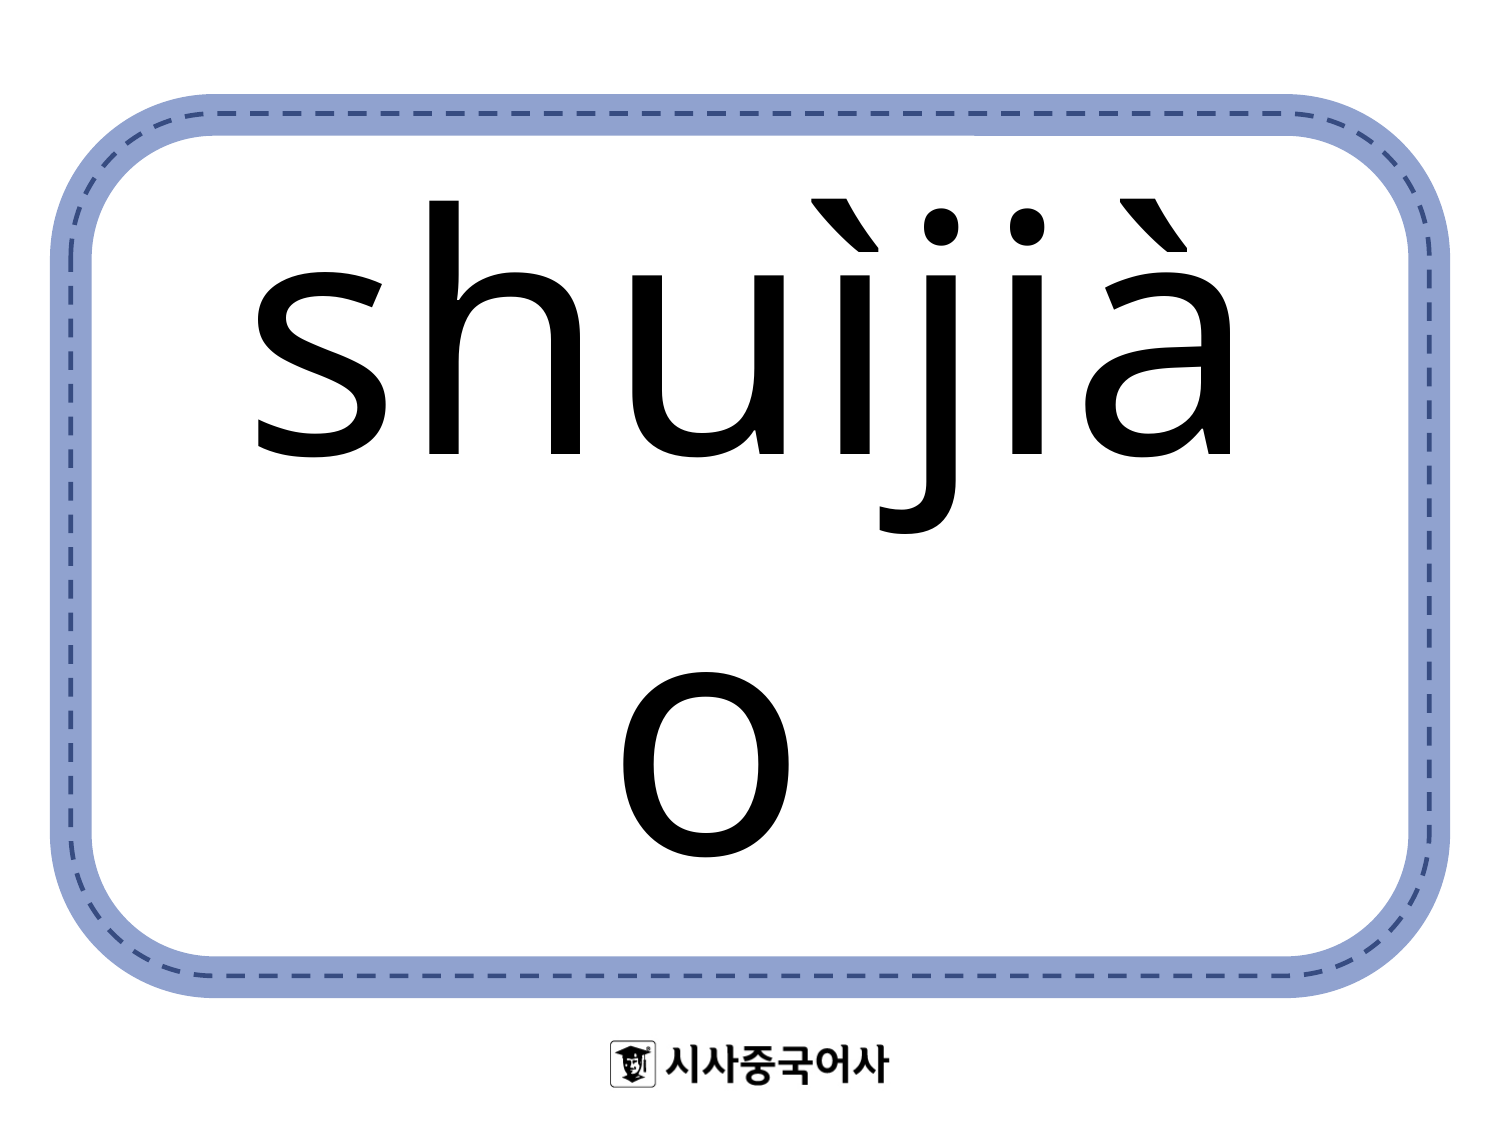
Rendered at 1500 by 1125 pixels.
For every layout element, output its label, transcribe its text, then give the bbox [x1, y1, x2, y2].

picture [602, 1034, 898, 1094]
text_box shuìjiào [145, 189, 1354, 853]
